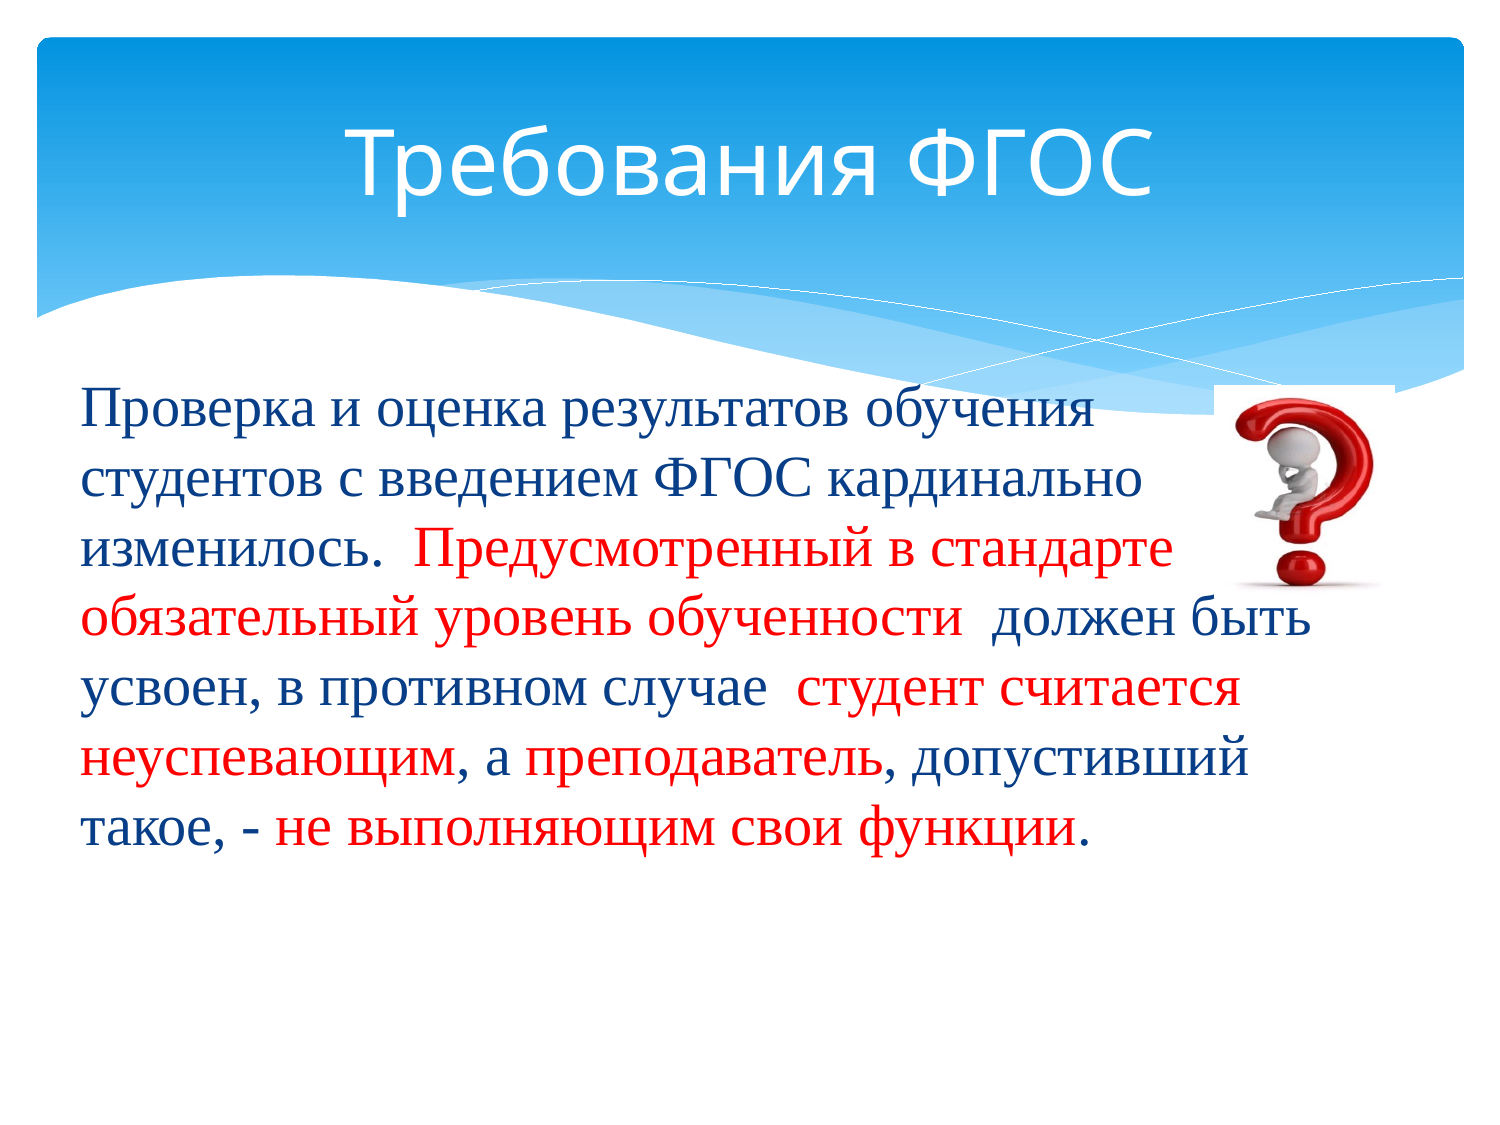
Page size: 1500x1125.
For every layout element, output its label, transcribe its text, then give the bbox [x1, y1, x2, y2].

picture [1214, 385, 1396, 599]
list Проверка и оценка результатов обучения студентов с введением ФГОС кардинально изменилось. Предусмотренный в стандарте обязательный уровень обученности должен быть усвоен, в противном случае студент считается неуспевающим, а преподаватель, допустивший такое, - не выполняющим свои функции. [64, 278, 1365, 1035]
title Требования ФГОС [75, 55, 1425, 261]
